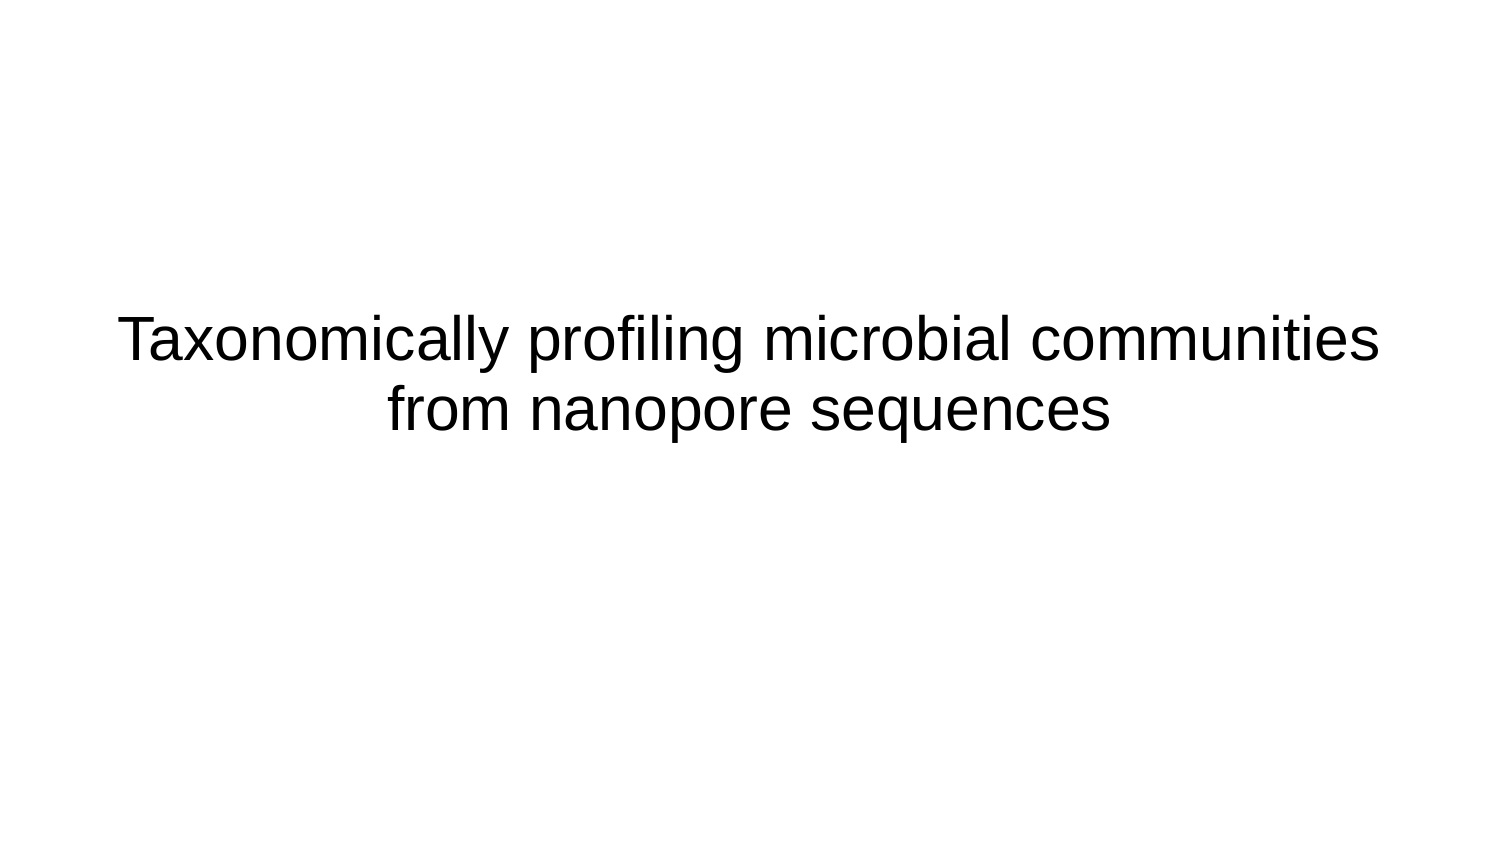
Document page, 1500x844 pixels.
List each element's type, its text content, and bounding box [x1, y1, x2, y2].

title Taxonomically profiling microbial communities from nanopore sequences [51, 122, 1449, 459]
